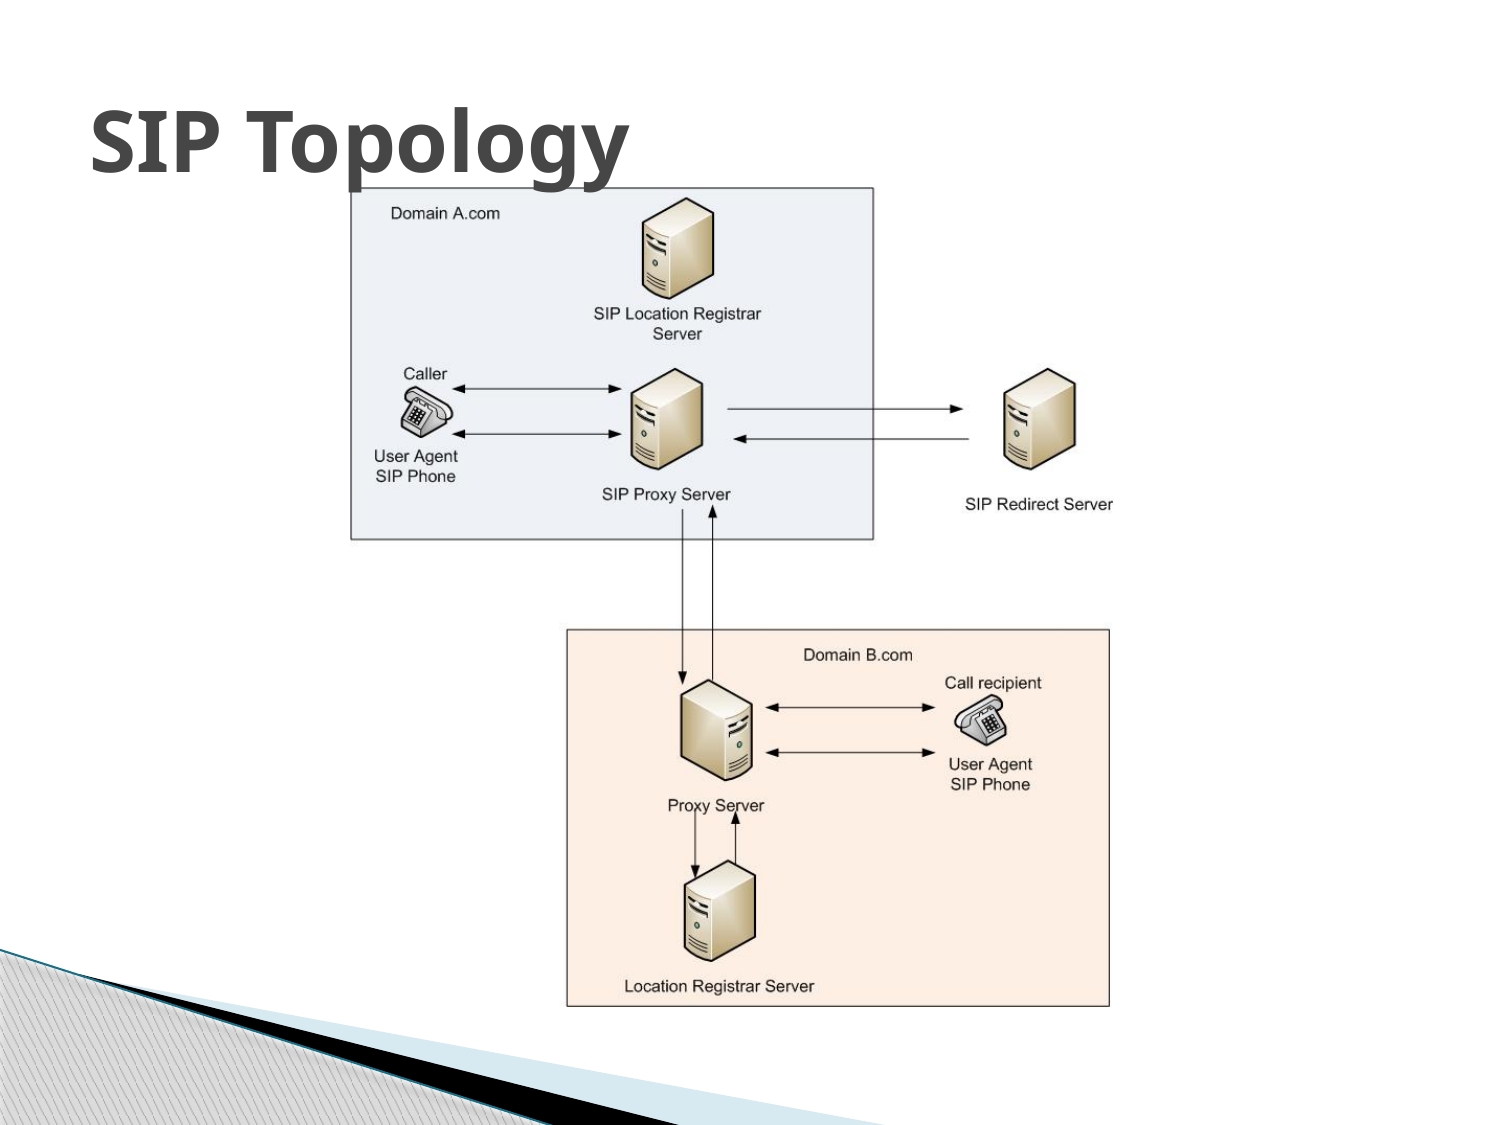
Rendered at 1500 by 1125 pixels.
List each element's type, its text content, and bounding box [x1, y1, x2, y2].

title SIP Topology [75, 45, 1425, 233]
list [349, 187, 1114, 1008]
